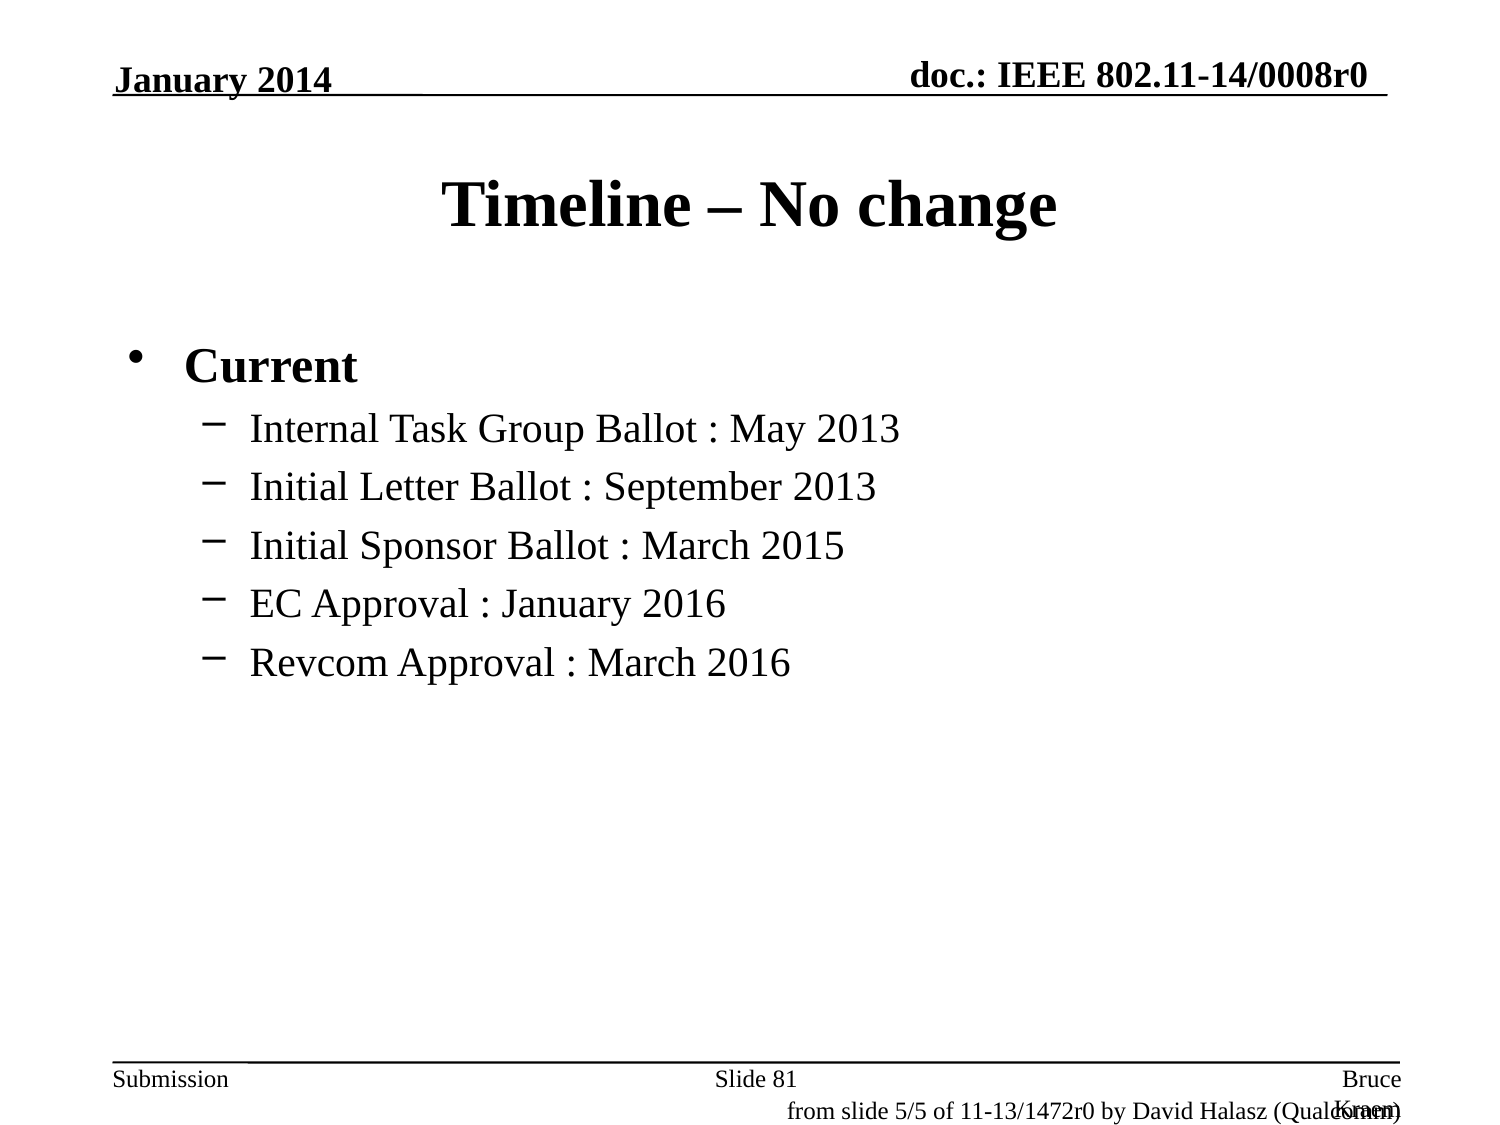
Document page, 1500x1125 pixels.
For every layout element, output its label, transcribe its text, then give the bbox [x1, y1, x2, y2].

list Current Internal Task Group Ballot : May 2013 Initial Letter Ballot : September 2013 Initial Sponsor Ballot : March 2015 EC Approval : January 2016 Revcom Approval : March 2016 [112, 324, 1388, 850]
text_box from slide 5/5 of 11-13/1472r0 by David Halasz (Qualcomm) [343, 1087, 1417, 1125]
title Timeline – No change [112, 112, 1388, 288]
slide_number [114, 54, 374, 100]
footer Bruce Kraemer, Marvell [1325, 1062, 1402, 1087]
slide_number Slide 81 [712, 1062, 800, 1087]
